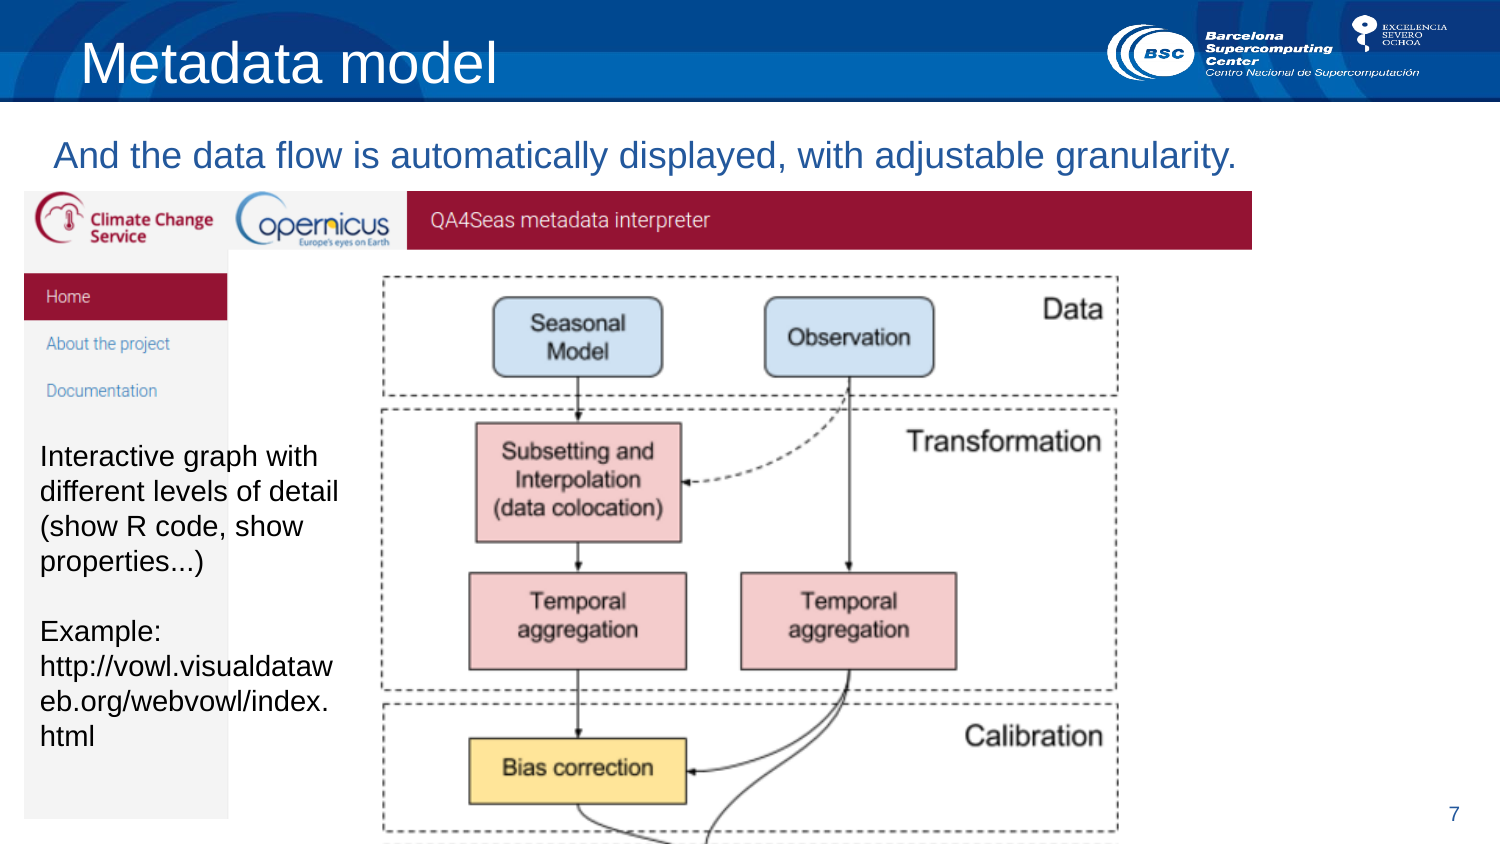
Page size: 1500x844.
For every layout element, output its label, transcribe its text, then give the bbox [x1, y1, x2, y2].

picture [0, 0, 1500, 102]
text_box And the data flow is automatically displayed, with adjustable granularity. [38, 109, 1360, 712]
title Metadata model [65, 17, 1081, 102]
picture [24, 191, 1252, 844]
